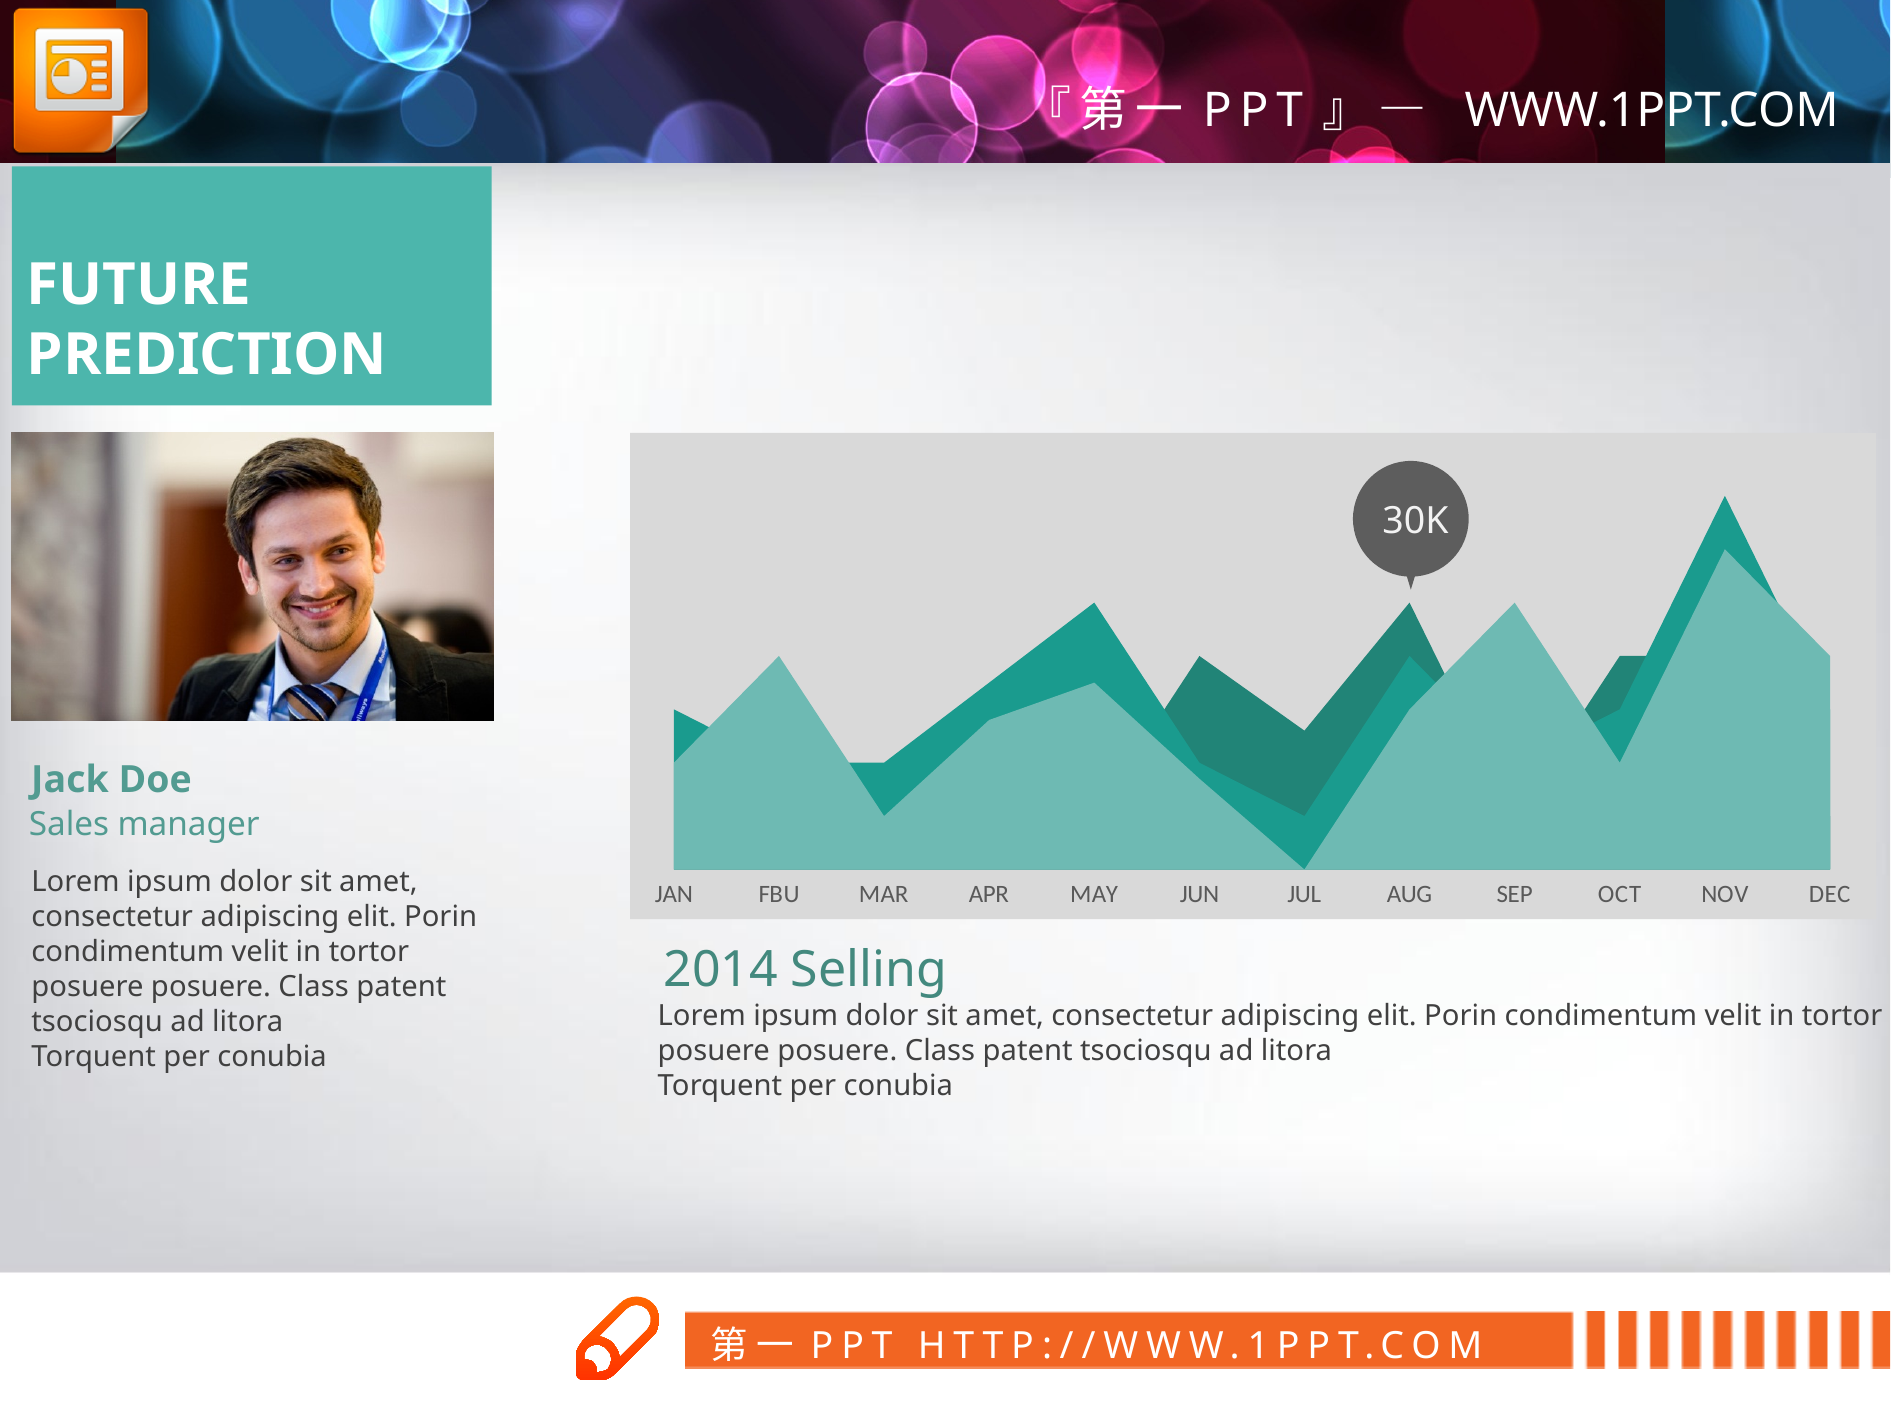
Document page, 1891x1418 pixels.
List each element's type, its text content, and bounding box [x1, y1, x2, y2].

text_box Sales manager [14, 794, 275, 850]
text_box Lorem ipsum dolor sit amet, consectetur adipiscing elit. Porin condimentum velit in tortor posuere posuere. Class patent tsociosqu ad litora Torquent per conubia [642, 989, 1891, 1109]
picture [0, 0, 1891, 1275]
text_box Lorem ipsum dolor sit amet, consectetur adipiscing elit. Porin condimentum velit in tortor posuere posuere. Class patent tsociosqu ad litora Torquent per conubia [16, 855, 499, 1080]
text_box Jack Doe [16, 747, 207, 794]
chart [629, 432, 1877, 920]
text_box FUTURE PREDICTION [11, 166, 492, 406]
text_box 2014 Selling [649, 929, 963, 989]
picture [685, 1311, 1891, 1369]
